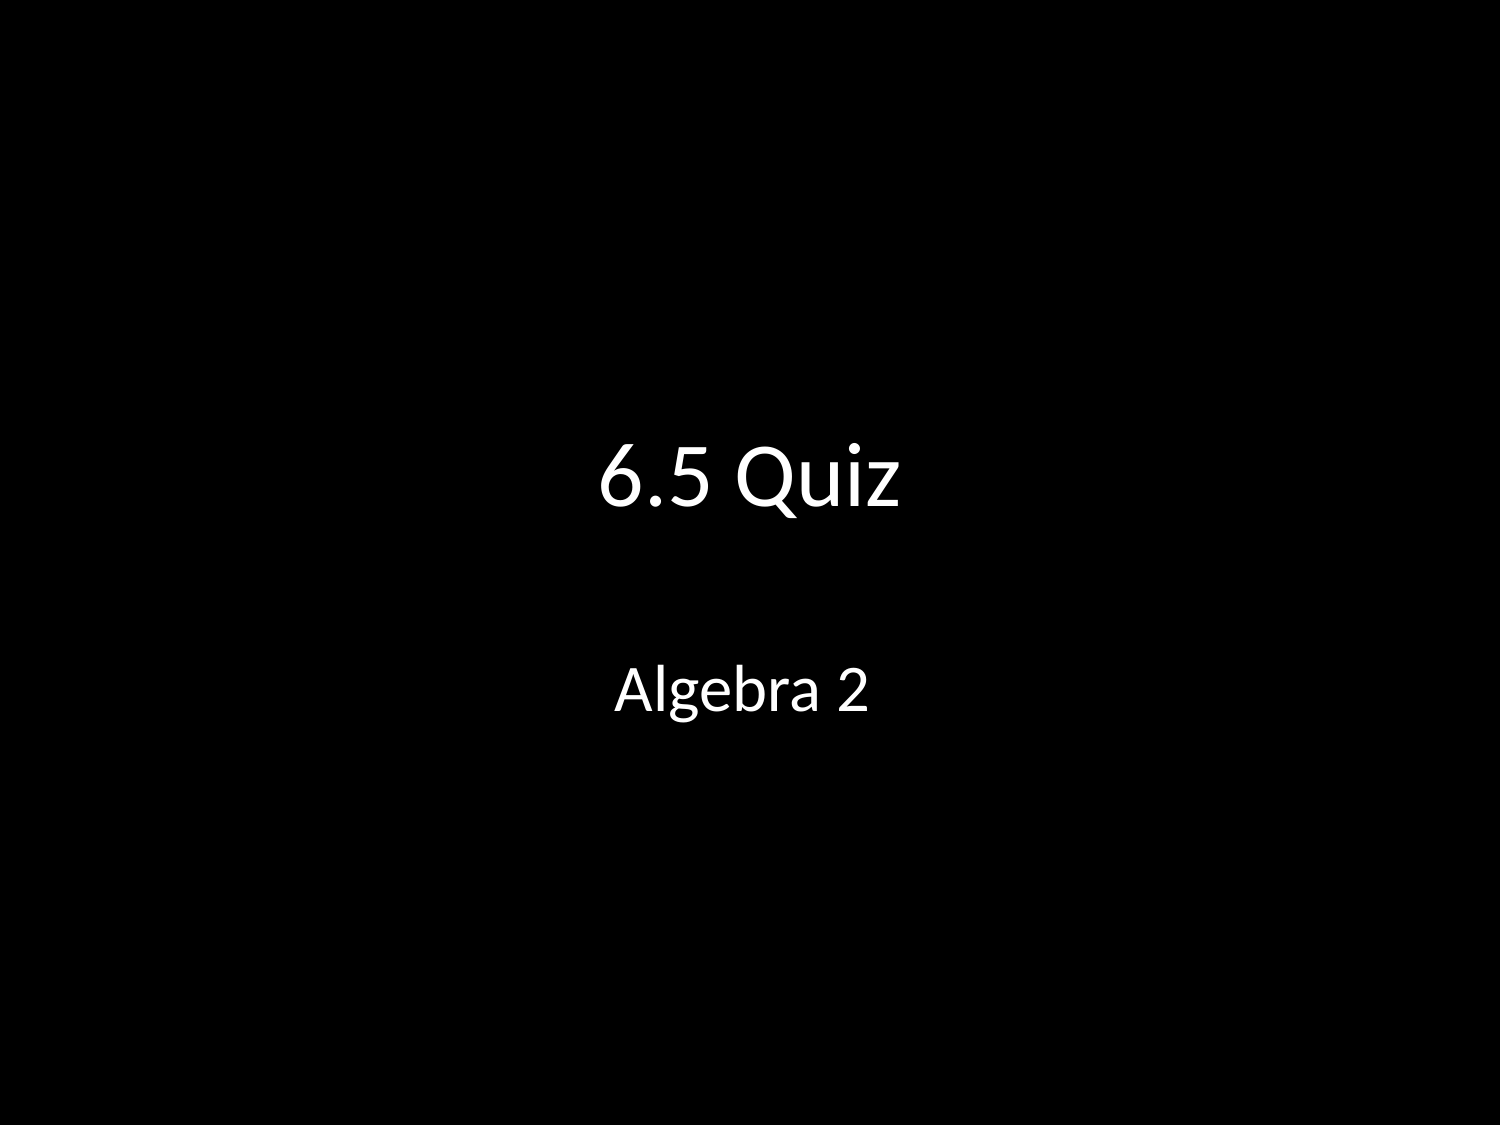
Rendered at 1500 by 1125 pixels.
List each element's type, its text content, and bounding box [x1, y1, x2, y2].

title 6.5 Quiz [112, 349, 1388, 591]
subtitle Algebra 2 [225, 637, 1275, 925]
